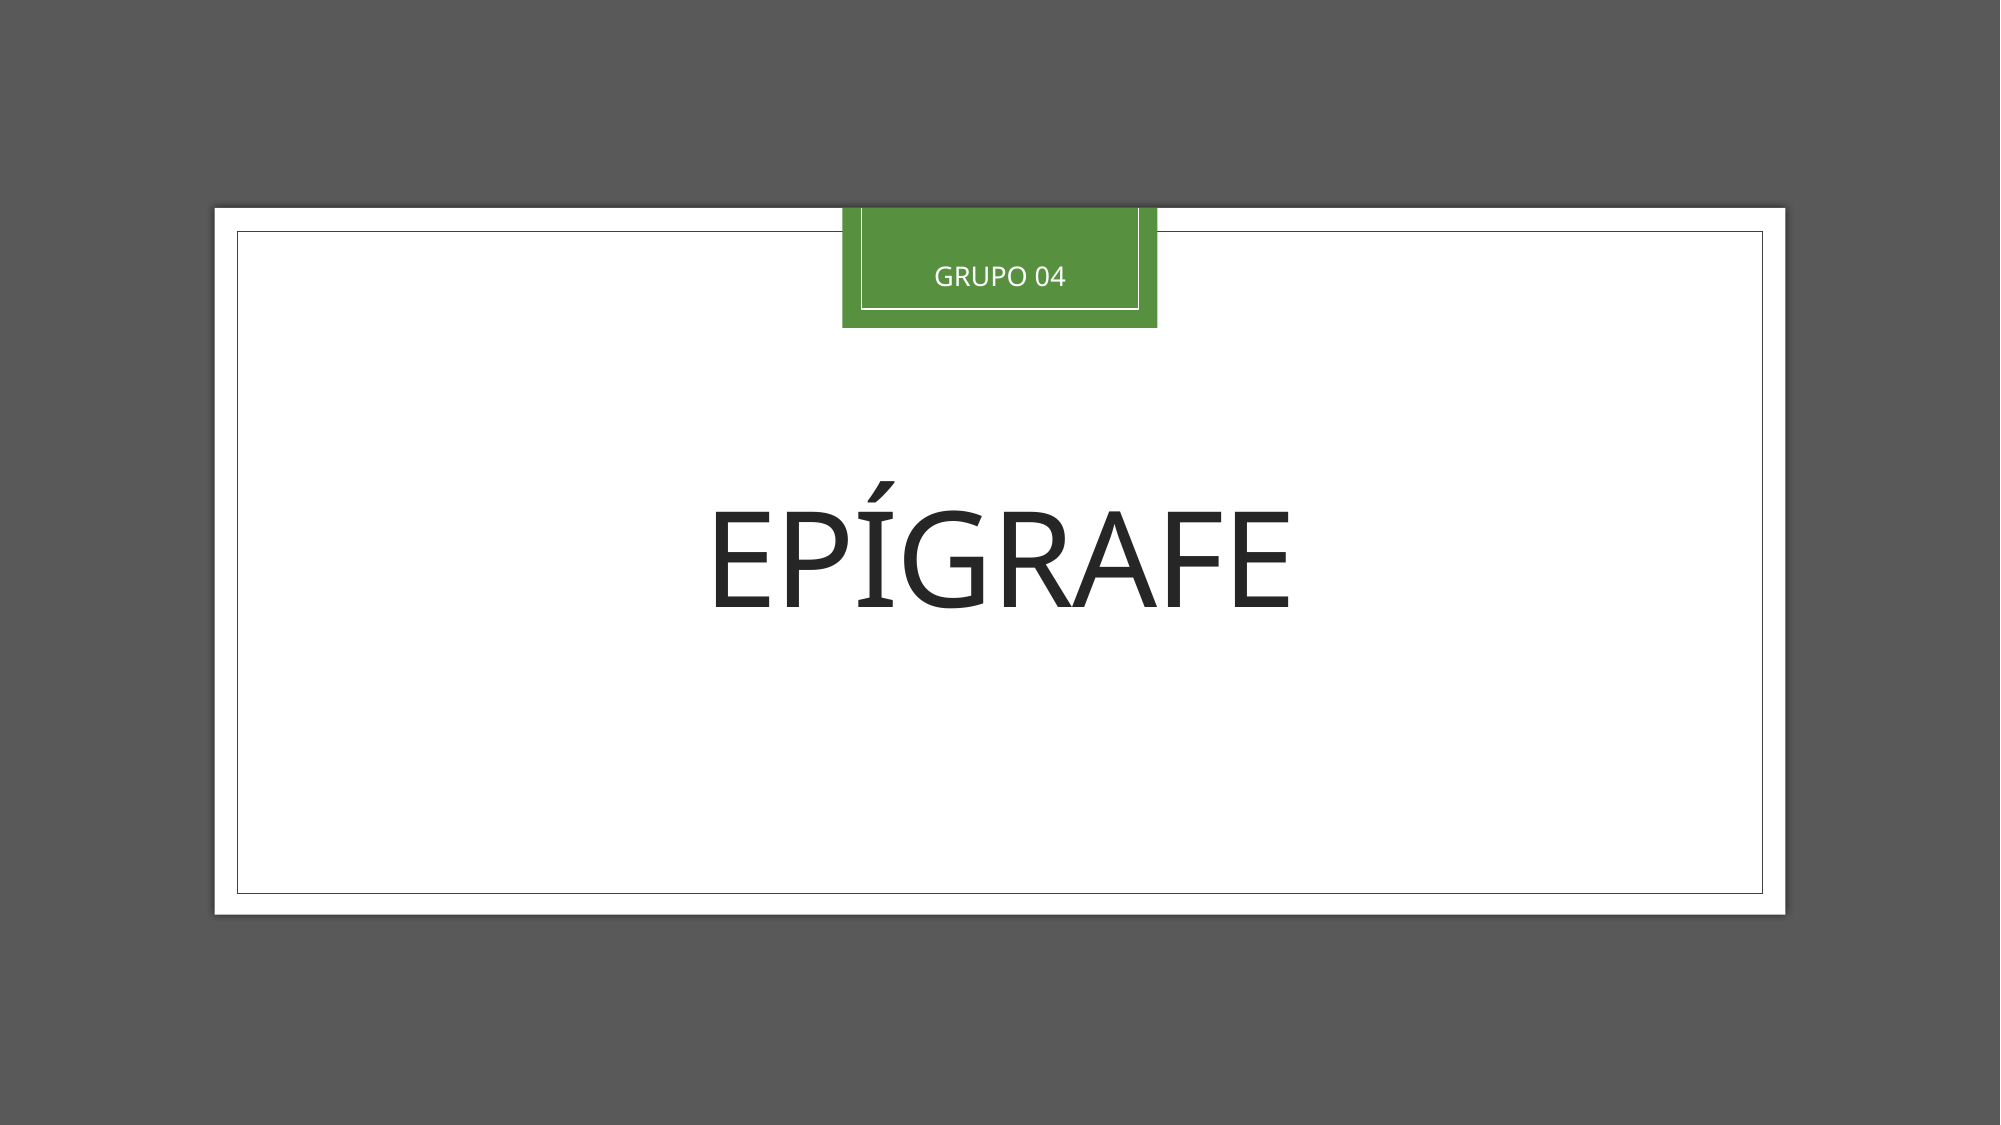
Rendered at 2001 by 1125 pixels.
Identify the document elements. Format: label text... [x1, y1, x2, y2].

slide_number GRUPO 04 [872, 220, 1128, 300]
title EPÍGRAFE [267, 368, 1733, 769]
